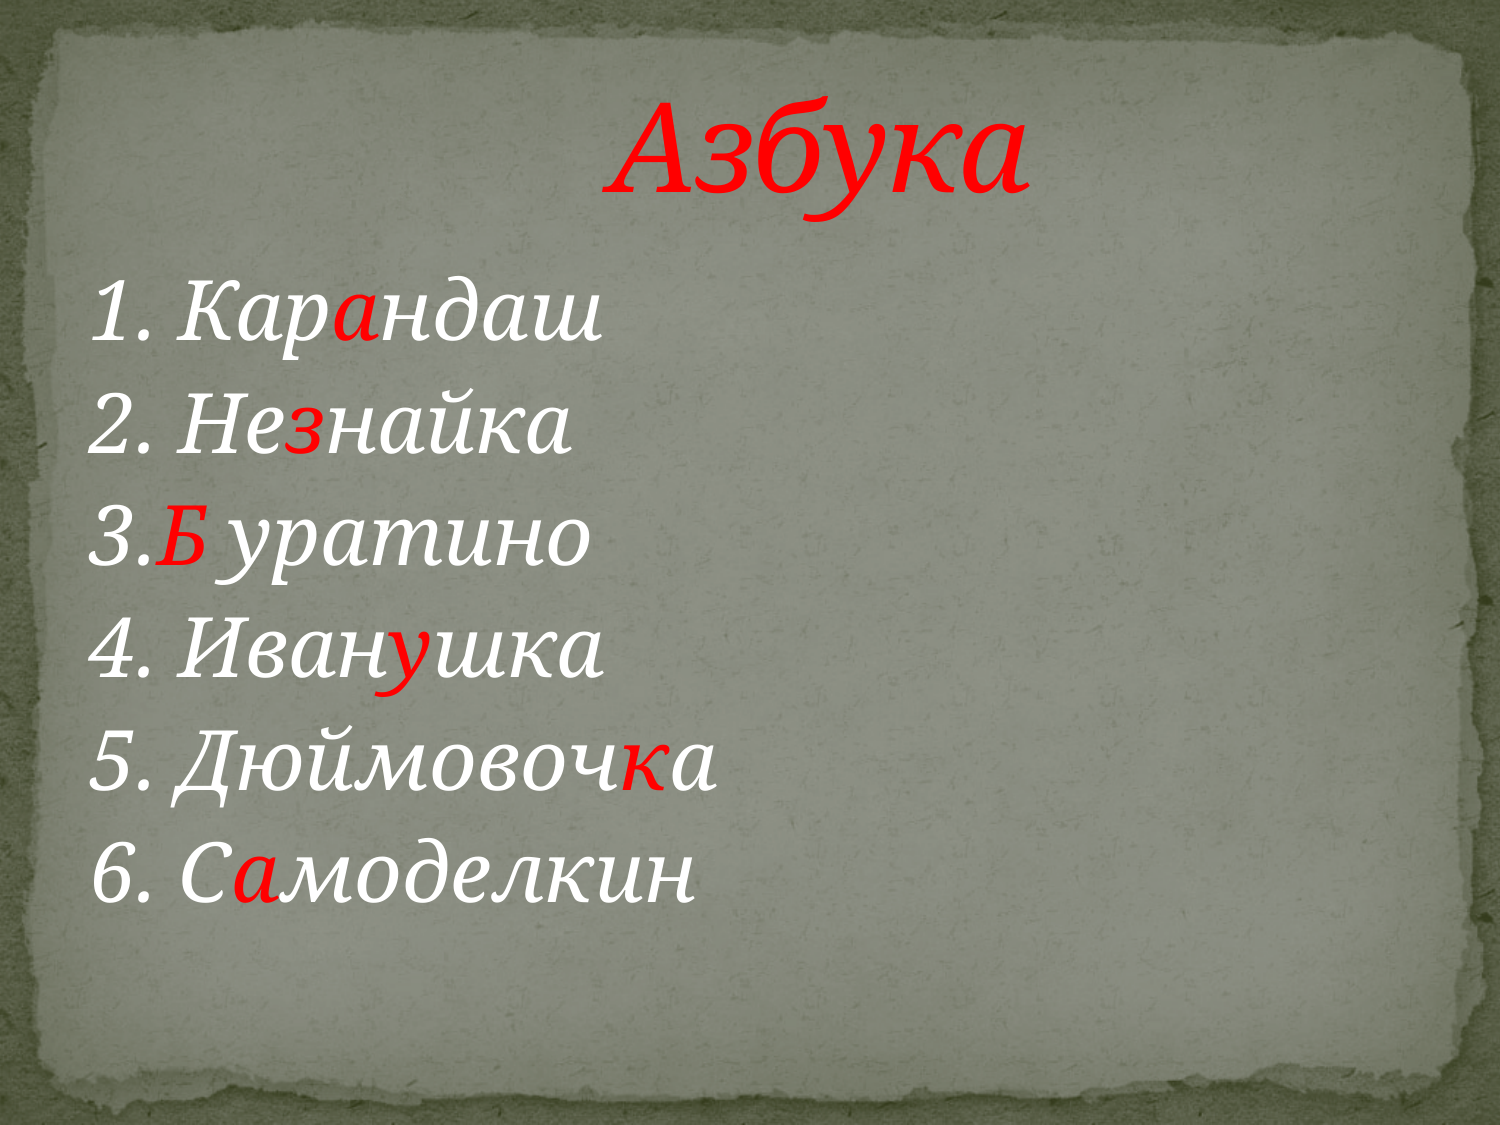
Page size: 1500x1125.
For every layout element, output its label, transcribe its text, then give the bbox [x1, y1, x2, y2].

list 1. Карандаш 2. Незнайка 3.Б уратино 4. Иванушка 5. Дюймовочка 6. Самоделкин [75, 249, 1425, 1000]
title Азбука [74, 24, 1425, 225]
